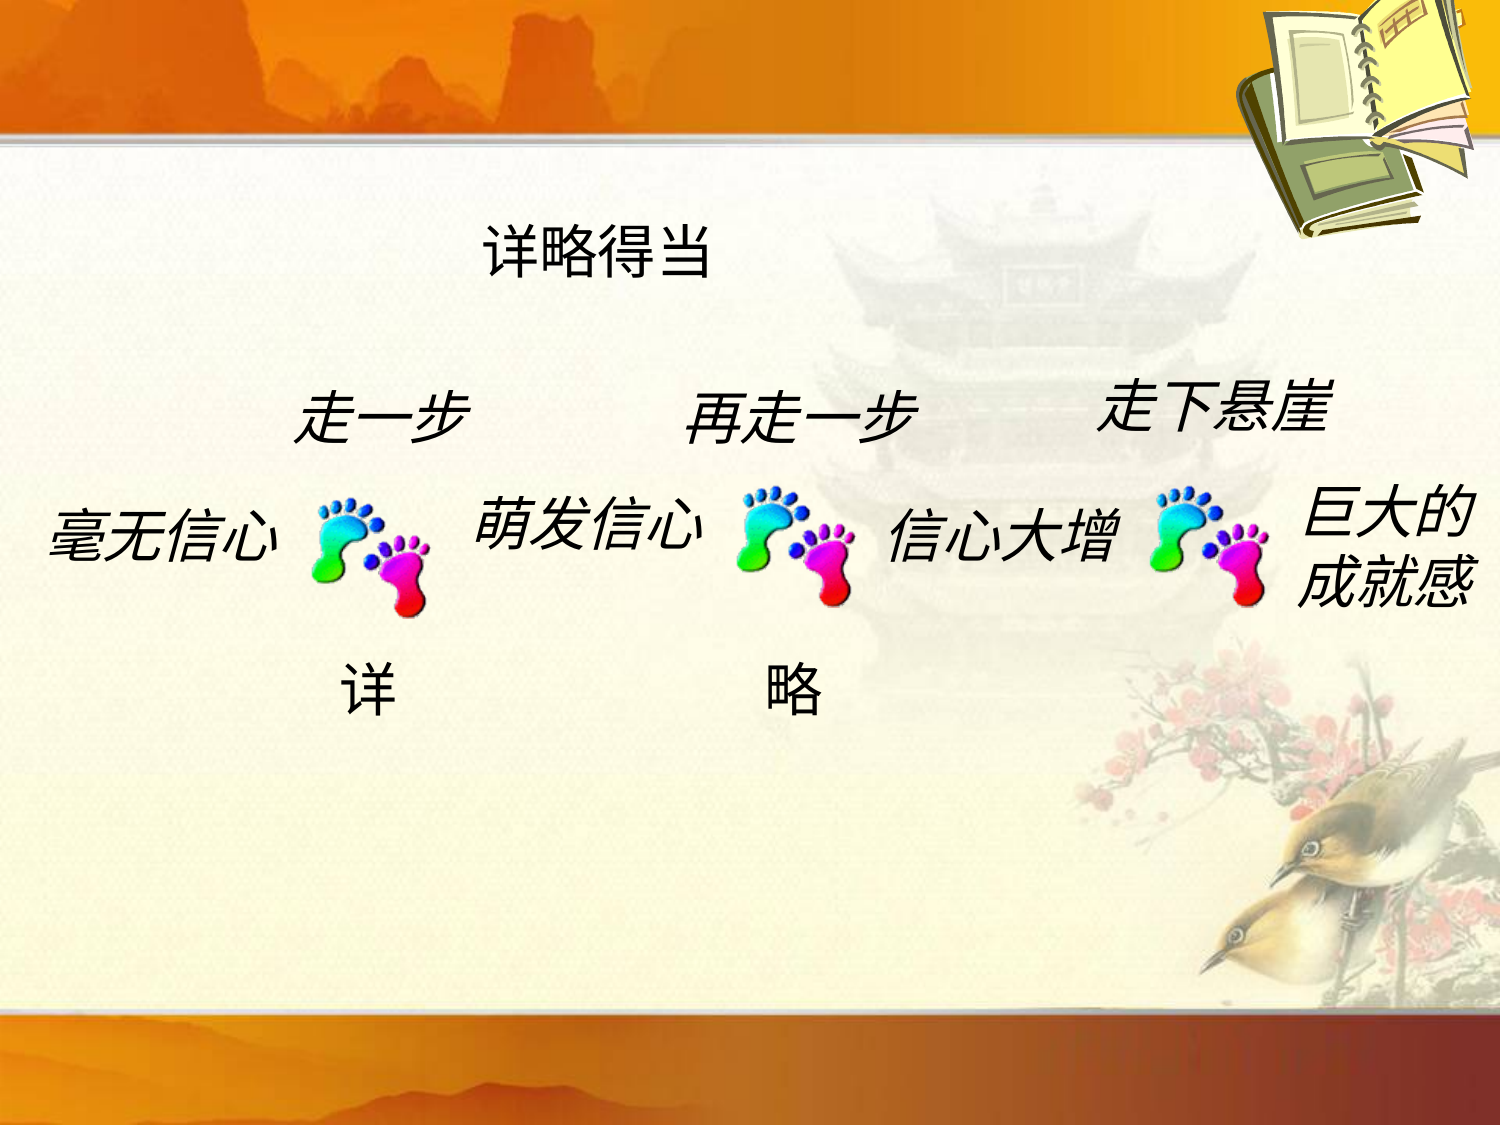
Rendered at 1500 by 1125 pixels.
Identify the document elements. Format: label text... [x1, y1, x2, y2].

text_box 走下悬崖 [1080, 361, 1436, 447]
text_box 略 [749, 645, 951, 730]
text_box 再走一步 [667, 373, 939, 459]
text_box 信心大增 [882, 491, 1134, 577]
text_box 毫无信心 [29, 491, 295, 577]
text_box 走一步 [277, 373, 490, 459]
text_box 萌发信心 [454, 479, 720, 565]
text_box 详 [324, 645, 490, 730]
text_box 巨大的成就感 [1292, 467, 1500, 623]
text_box 详略得当 [466, 208, 1046, 293]
picture [0, 0, 1500, 1125]
